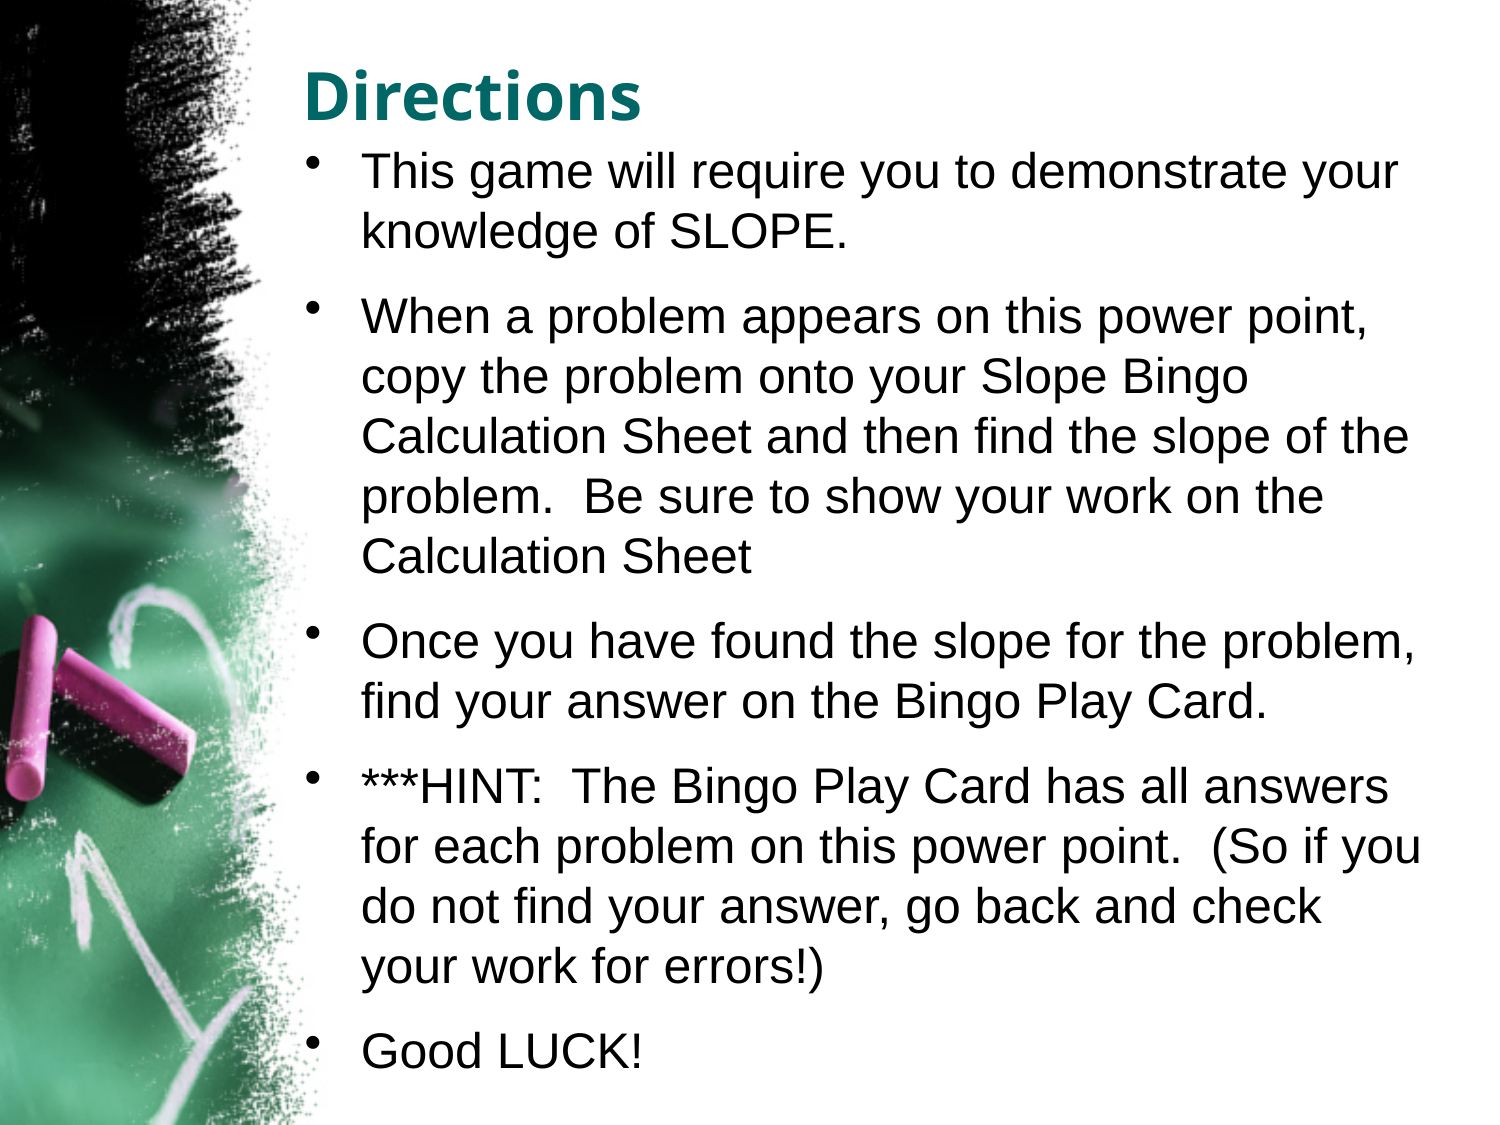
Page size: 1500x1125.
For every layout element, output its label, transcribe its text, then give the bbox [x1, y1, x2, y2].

title Directions [287, 24, 1438, 163]
picture [0, 0, 1500, 1125]
list This game will require you to demonstrate your knowledge of SLOPE. When a problem appears on this power point, copy the problem onto your Slope Bingo Calculation Sheet and then find the slope of the problem. Be sure to show your work on the Calculation Sheet Once you have found the slope for the problem, find your answer on the Bingo Play Card. ***HINT: The Bingo Play Card has all answers for each problem on this power point. (So if you do not find your answer, go back and check your work for errors!) Good LUCK! [289, 130, 1440, 882]
